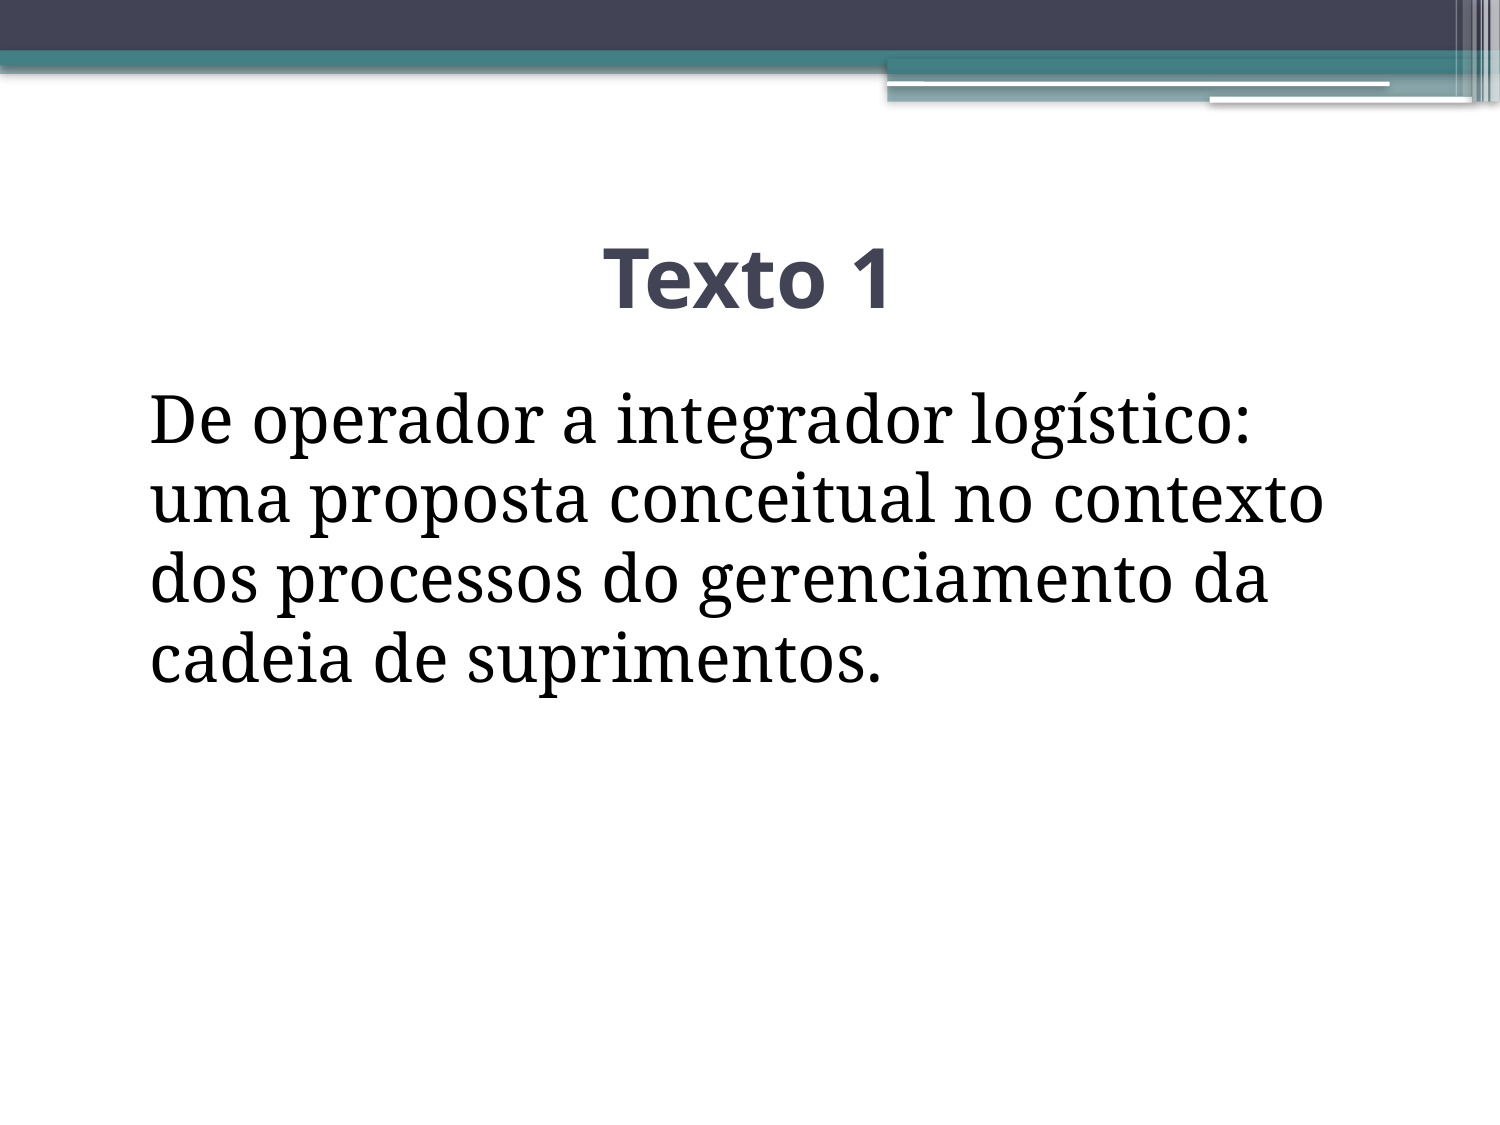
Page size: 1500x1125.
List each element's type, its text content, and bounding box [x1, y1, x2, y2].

title Texto 1 [75, 187, 1425, 363]
list De operador a integrador logístico: uma proposta conceitual no contexto dos processos do gerenciamento da cadeia de suprimentos. [75, 368, 1425, 1079]
